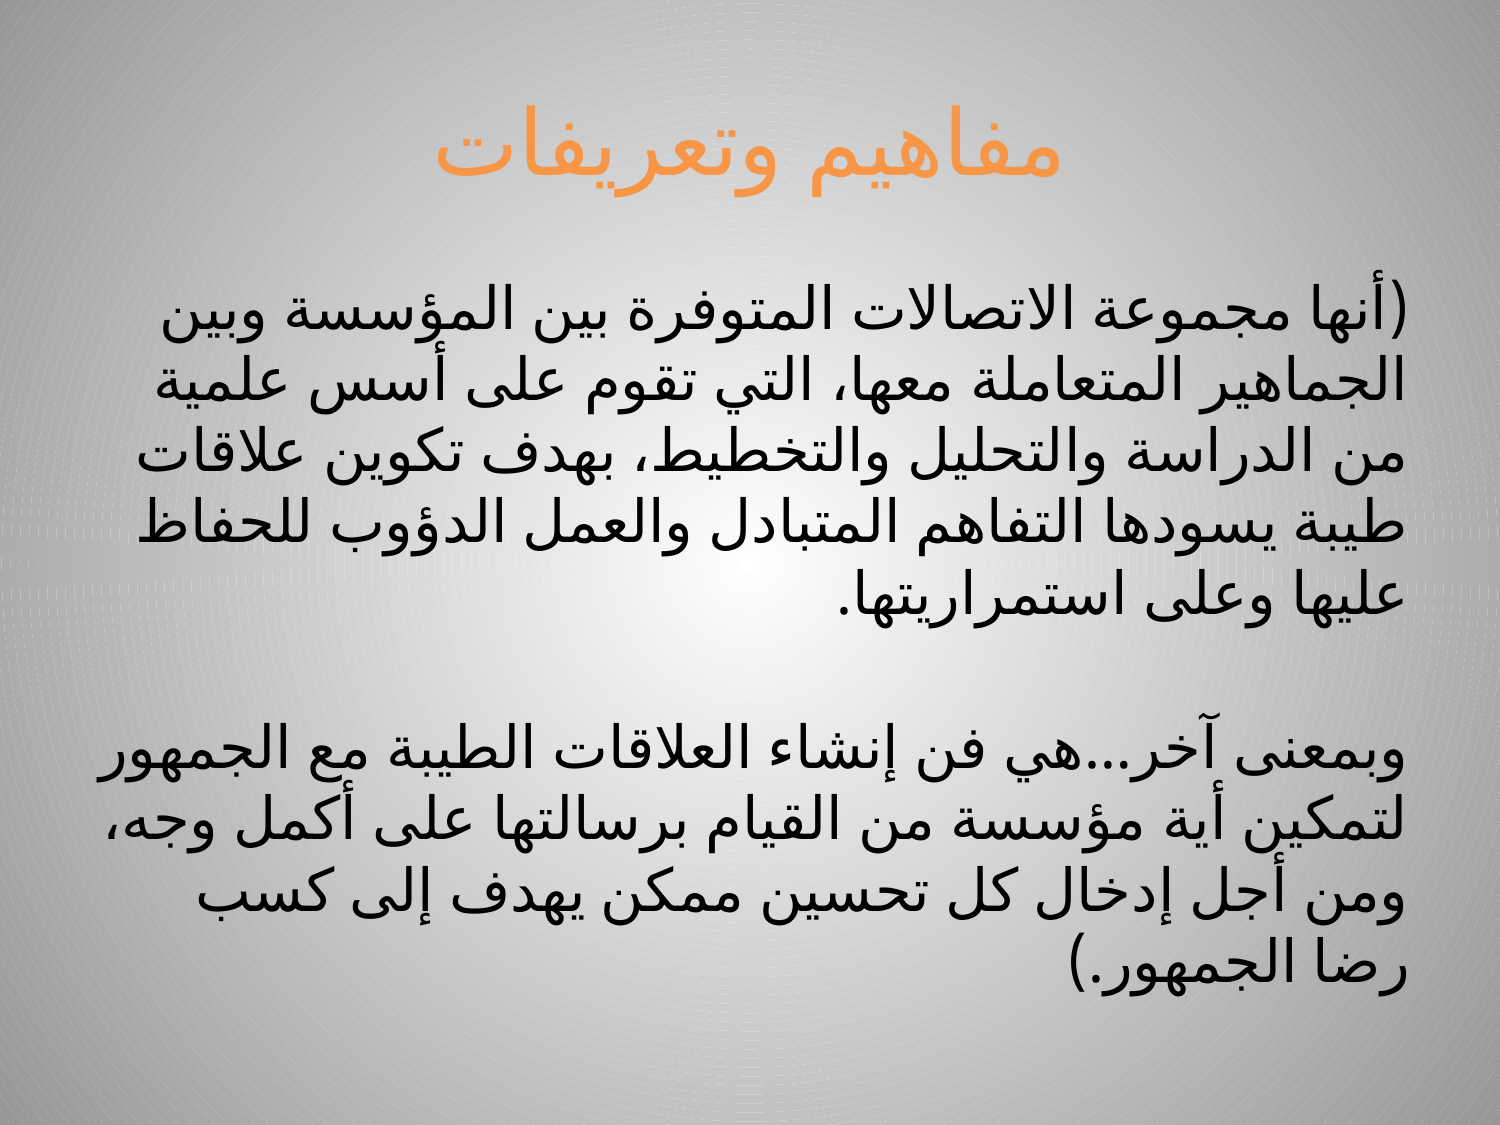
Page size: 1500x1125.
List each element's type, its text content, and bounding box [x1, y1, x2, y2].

list (أنها مجموعة الاتصالات المتوفرة بين المؤسسة وبين الجماهير المتعاملة معها، التي تقوم على أسس علمية من الدراسة والتحليل والتخطيط، بهدف تكوين علاقات طيبة يسودها التفاهم المتبادل والعمل الدؤوب للحفاظ عليها وعلى استمراريتها. وبمعنى آخر…هي فن إنشاء العلاقات الطيبة مع الجمهور لتمكين أية مؤسسة من القيام برسالتها على أكمل وجه، ومن أجل إدخال كل تحسين ممكن يهدف إلى كسب رضا الجمهور.) [75, 262, 1425, 1005]
title مفاهيم وتعريفات [75, 45, 1425, 233]
